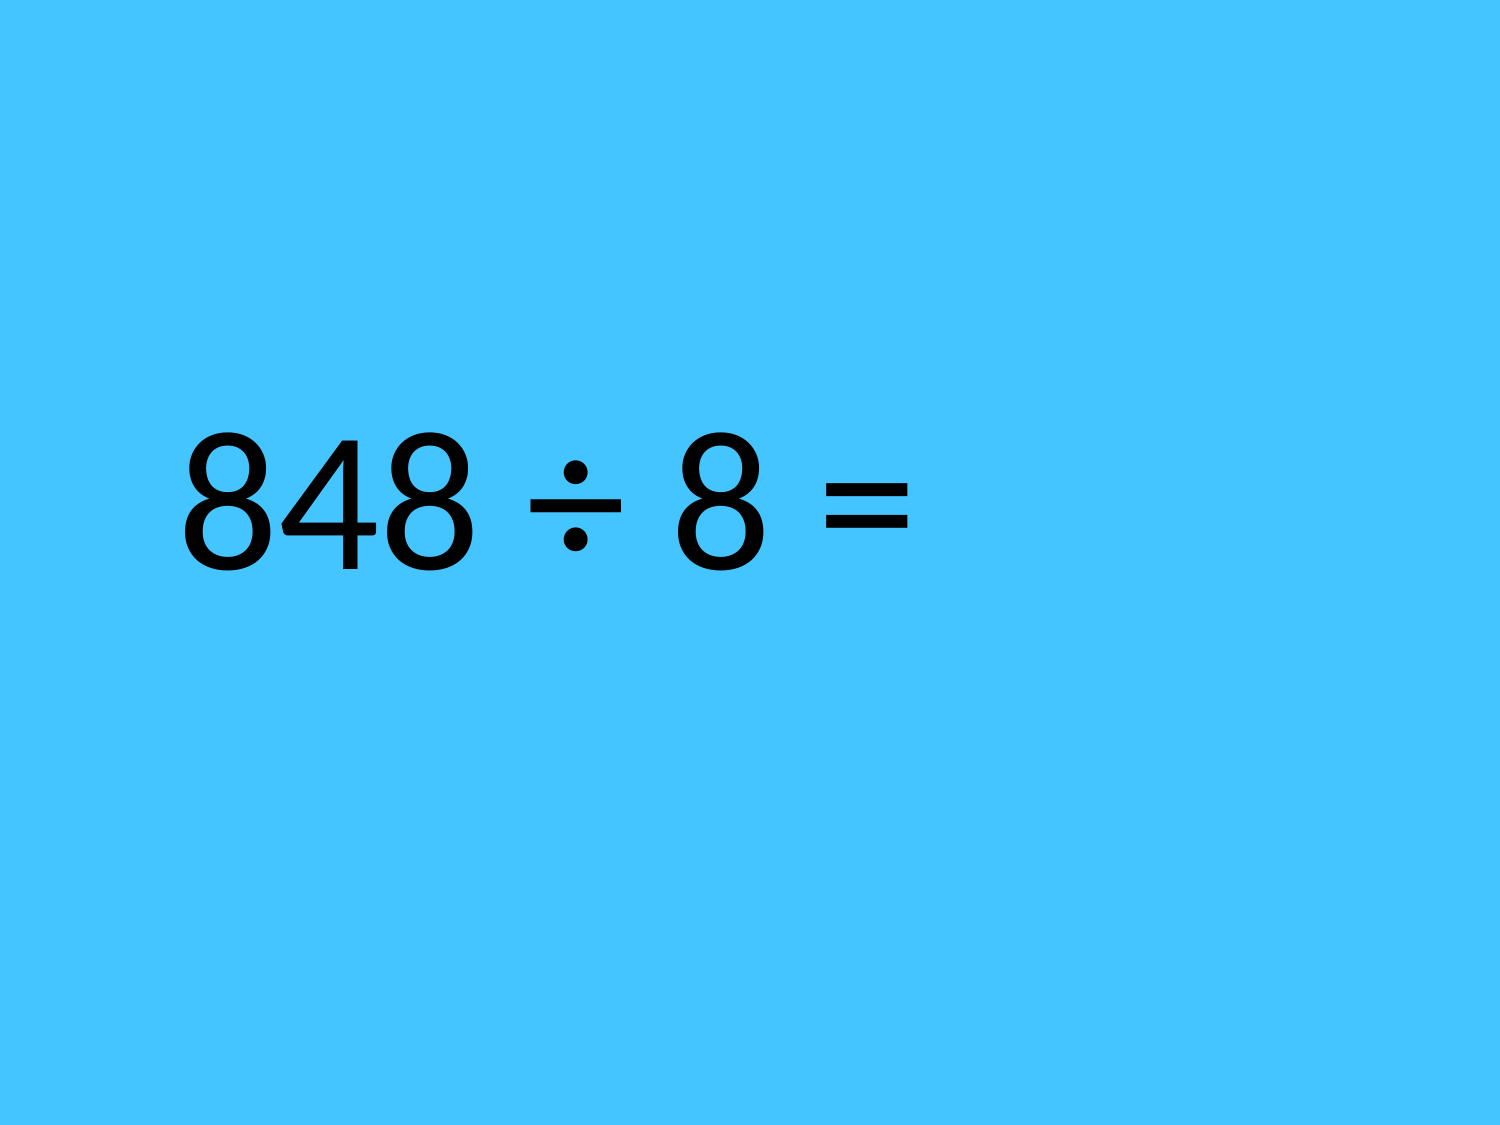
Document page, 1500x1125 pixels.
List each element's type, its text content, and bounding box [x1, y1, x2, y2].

text_box 848 ÷ 8 = [162, 362, 1138, 618]
